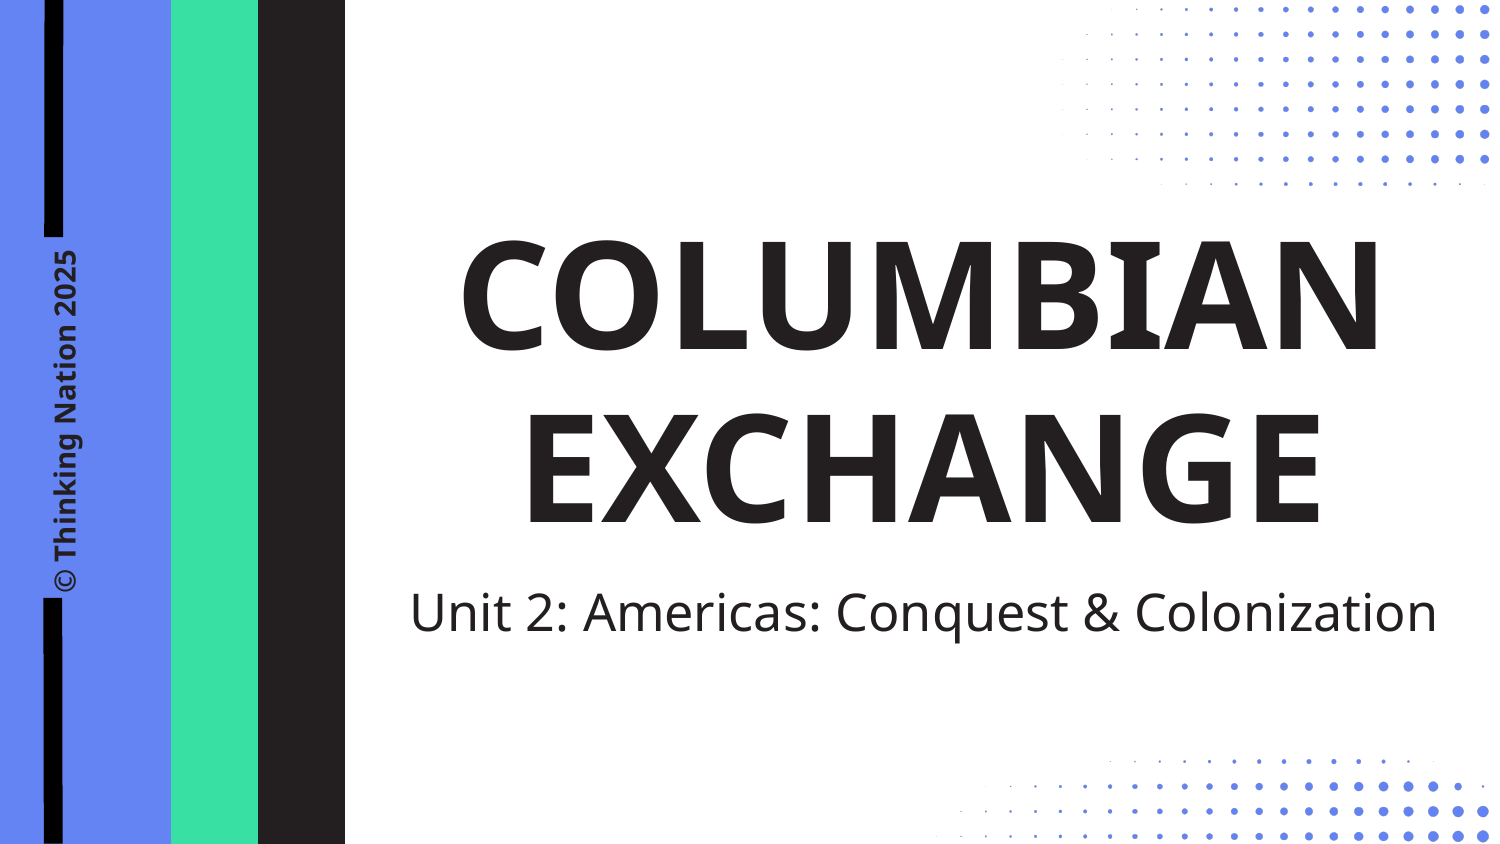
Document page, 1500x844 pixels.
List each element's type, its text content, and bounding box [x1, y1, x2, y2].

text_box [0, 0, 346, 844]
text_box [911, 759, 1500, 844]
text_box COLUMBIAN EXCHANGE [350, 211, 1500, 558]
text_box Unit 2: Americas: Conquest & Colonization [363, 554, 1486, 642]
text_box [1037, 0, 1500, 186]
